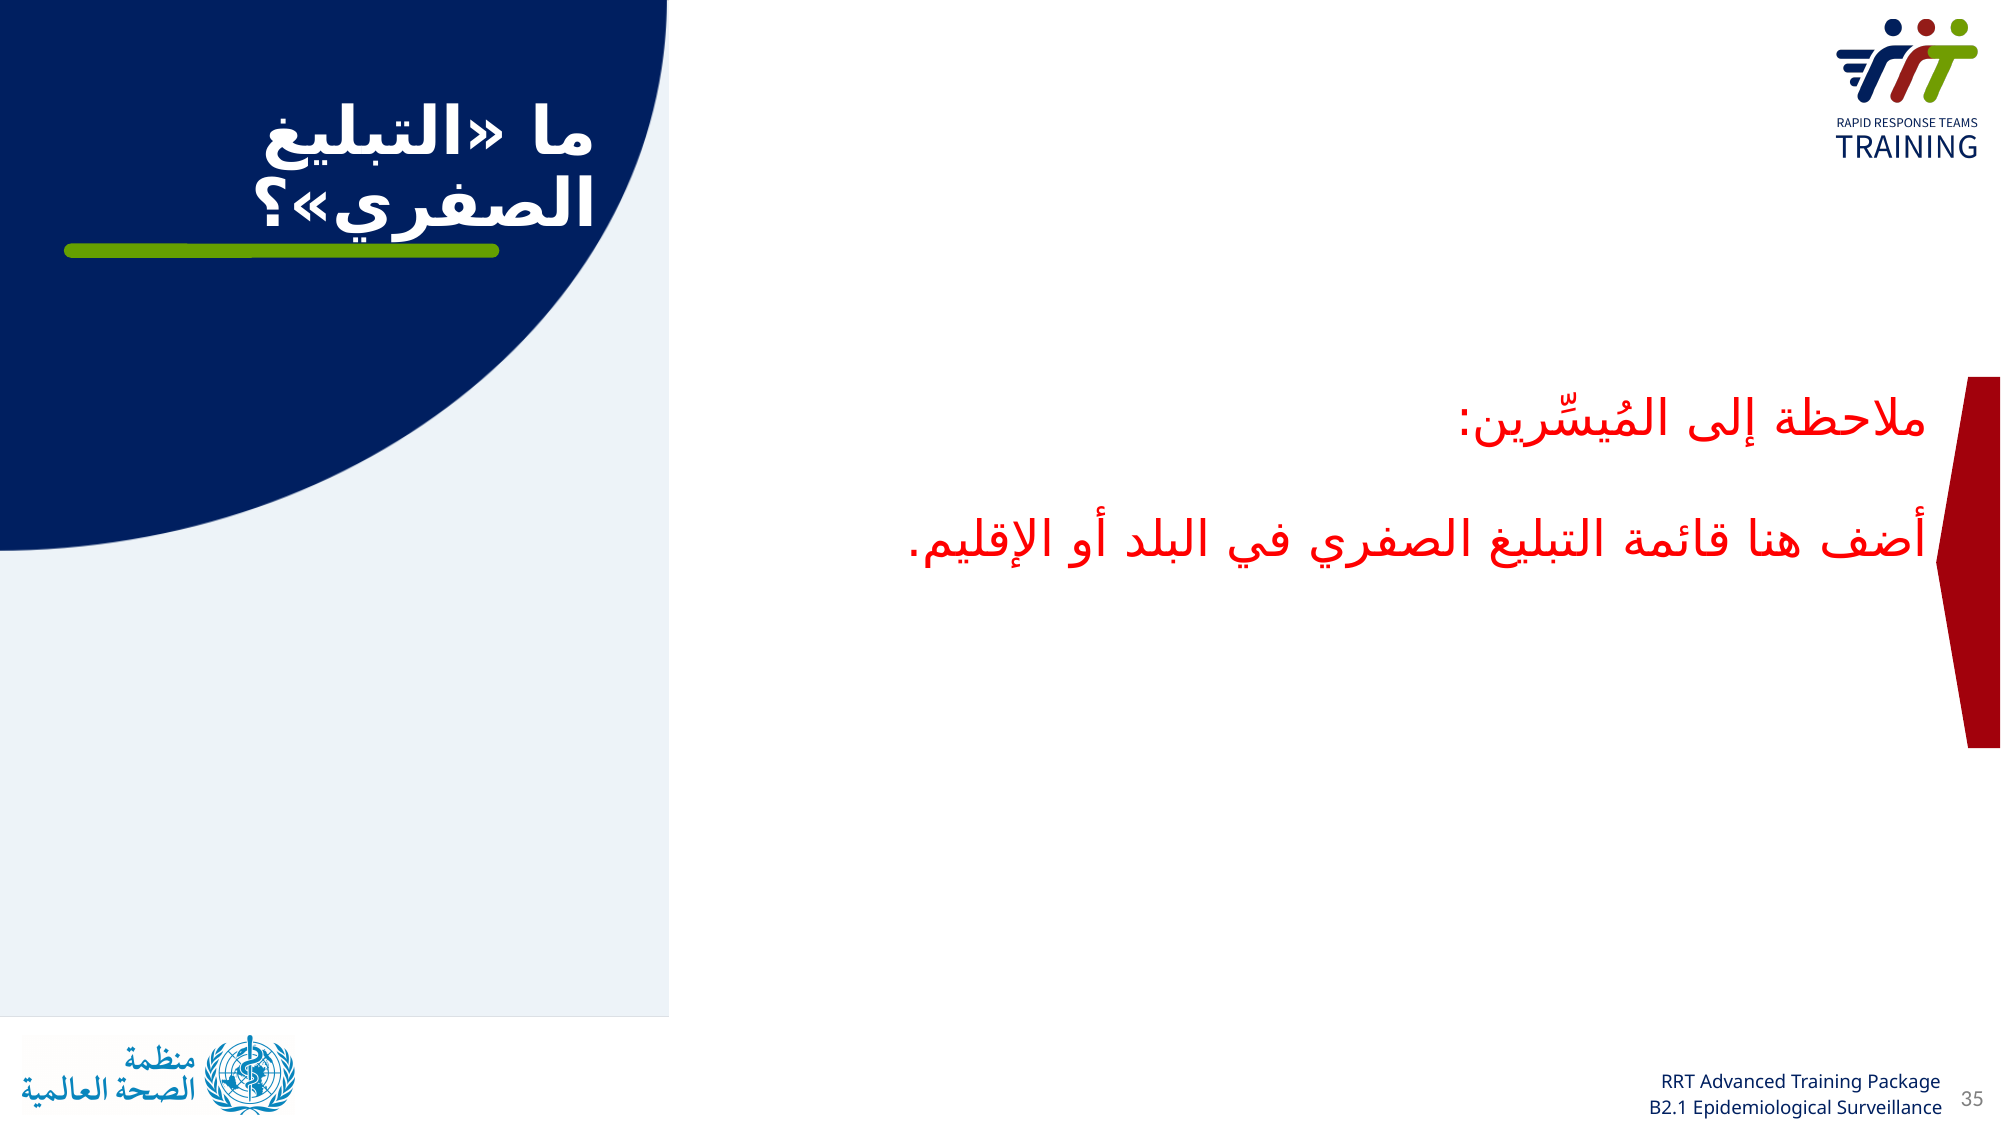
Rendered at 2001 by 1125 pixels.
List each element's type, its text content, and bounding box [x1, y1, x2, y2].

picture [1835, 19, 1978, 167]
picture [0, 0, 669, 1018]
picture [22, 1035, 295, 1115]
title ما «التبليغ الصفري»؟ [68, 88, 606, 237]
list ملاحظة إلى المُيسِّرين: أضف هنا قائمة التبليغ الصفري في البلد أو الإقليم. [700, 384, 1937, 1049]
picture [252, 1050, 258, 1059]
